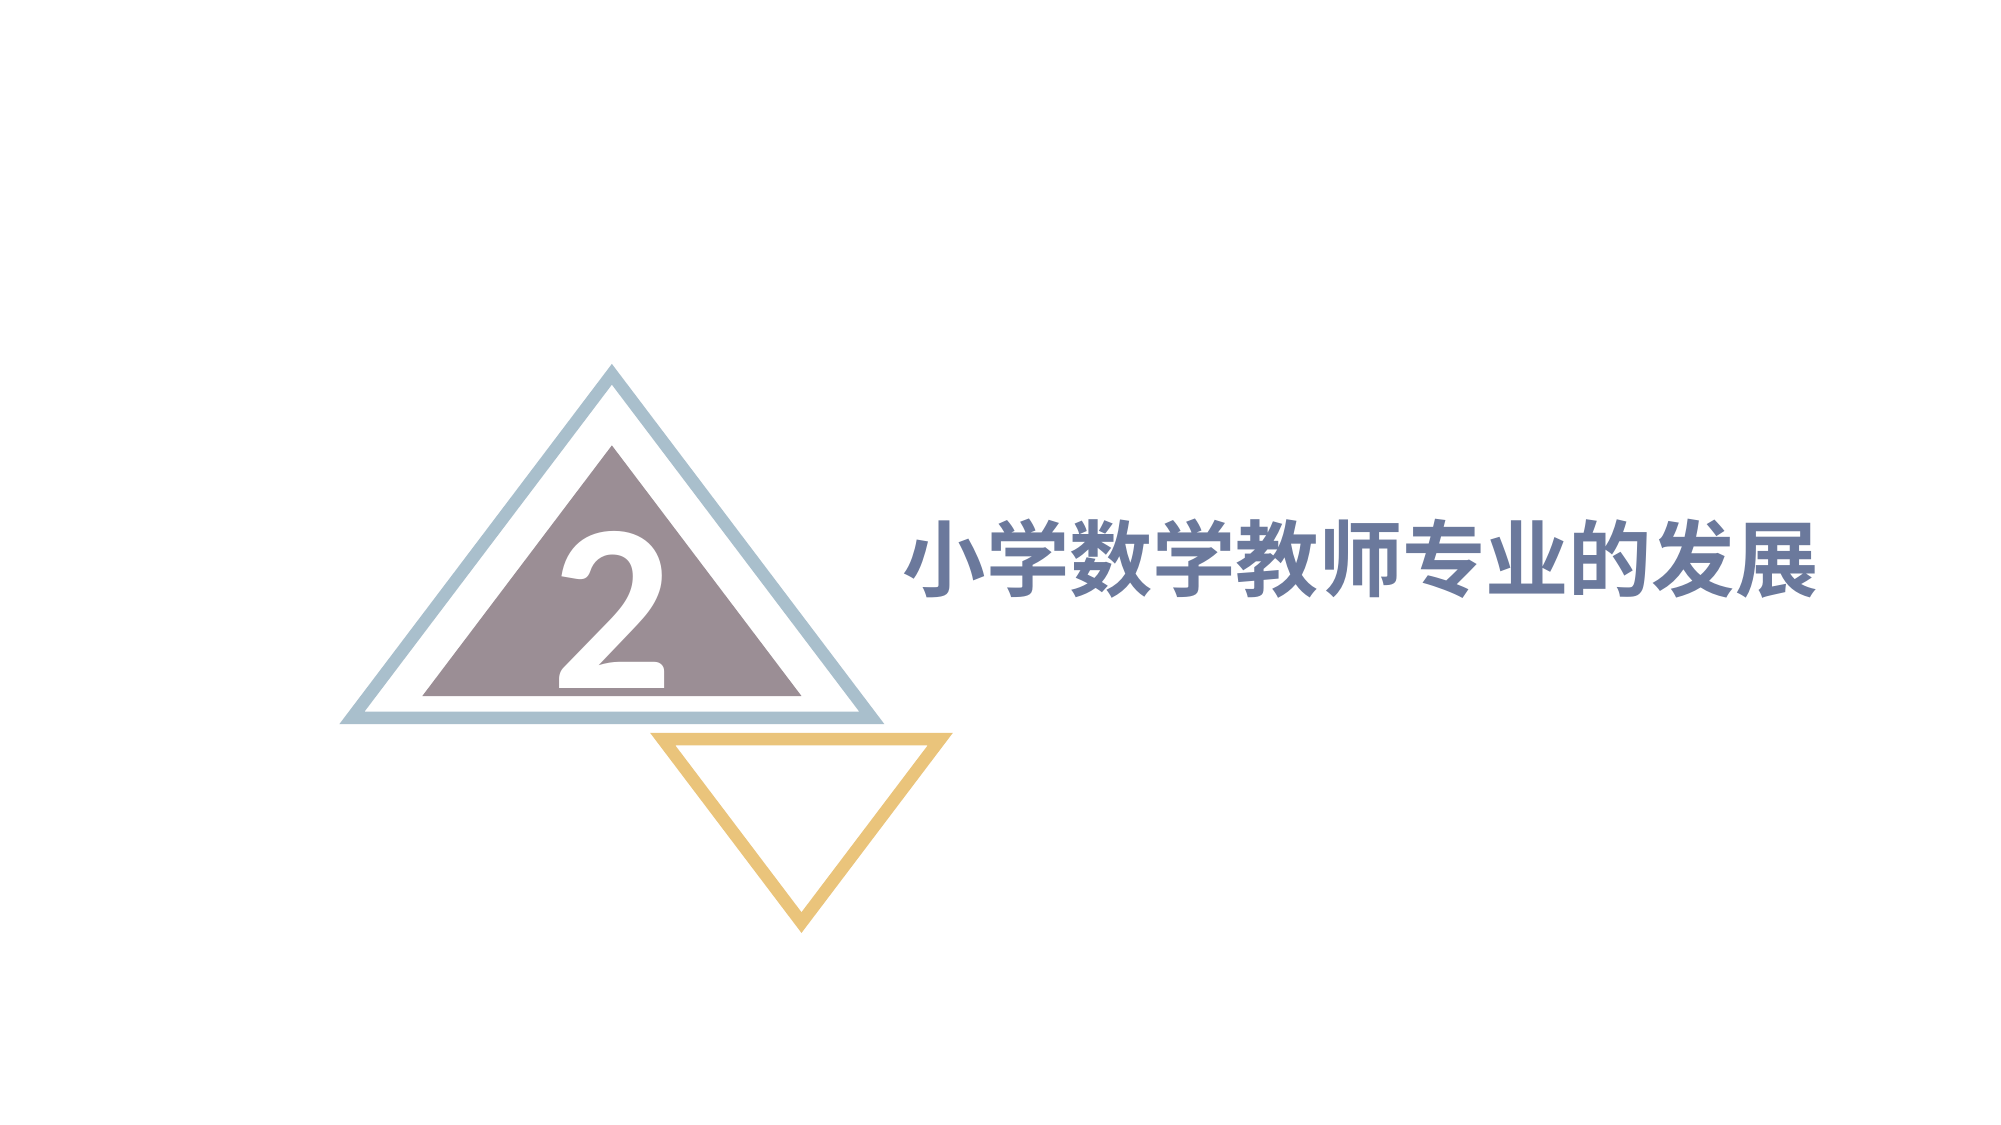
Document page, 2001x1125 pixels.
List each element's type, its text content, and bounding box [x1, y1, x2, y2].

text_box [688, 473, 874, 719]
text_box 2 [536, 441, 688, 745]
text_box [560, 372, 664, 441]
text_box [349, 472, 536, 719]
text_box [688, 544, 804, 698]
text_box [420, 543, 536, 698]
text_box 小学数学教师专业的发展 [888, 500, 1943, 615]
text_box [665, 738, 943, 925]
